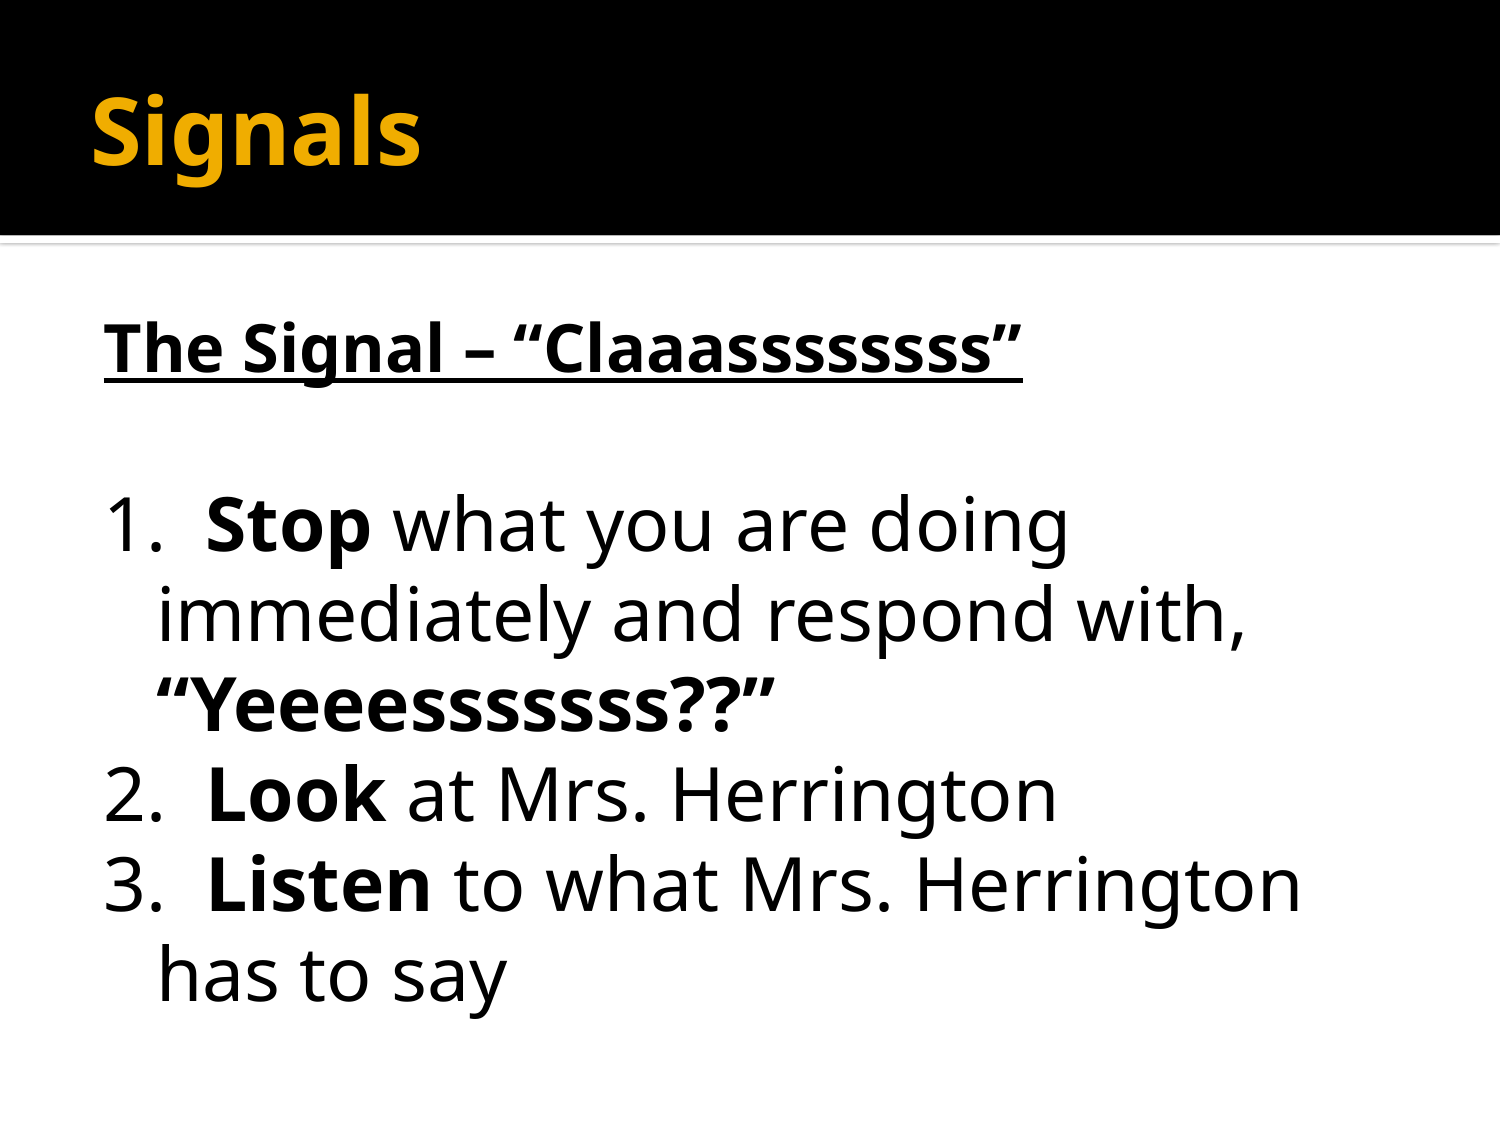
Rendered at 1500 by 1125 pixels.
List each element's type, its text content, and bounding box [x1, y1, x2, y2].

list The Signal – “Claaassssssss” 1. Stop what you are doing immediately and respond with, “Yeeeesssssss??” 2. Look at Mrs. Herrington 3. Listen to what Mrs. Herrington has to say [75, 291, 1425, 1050]
title Signals [75, 25, 1425, 231]
